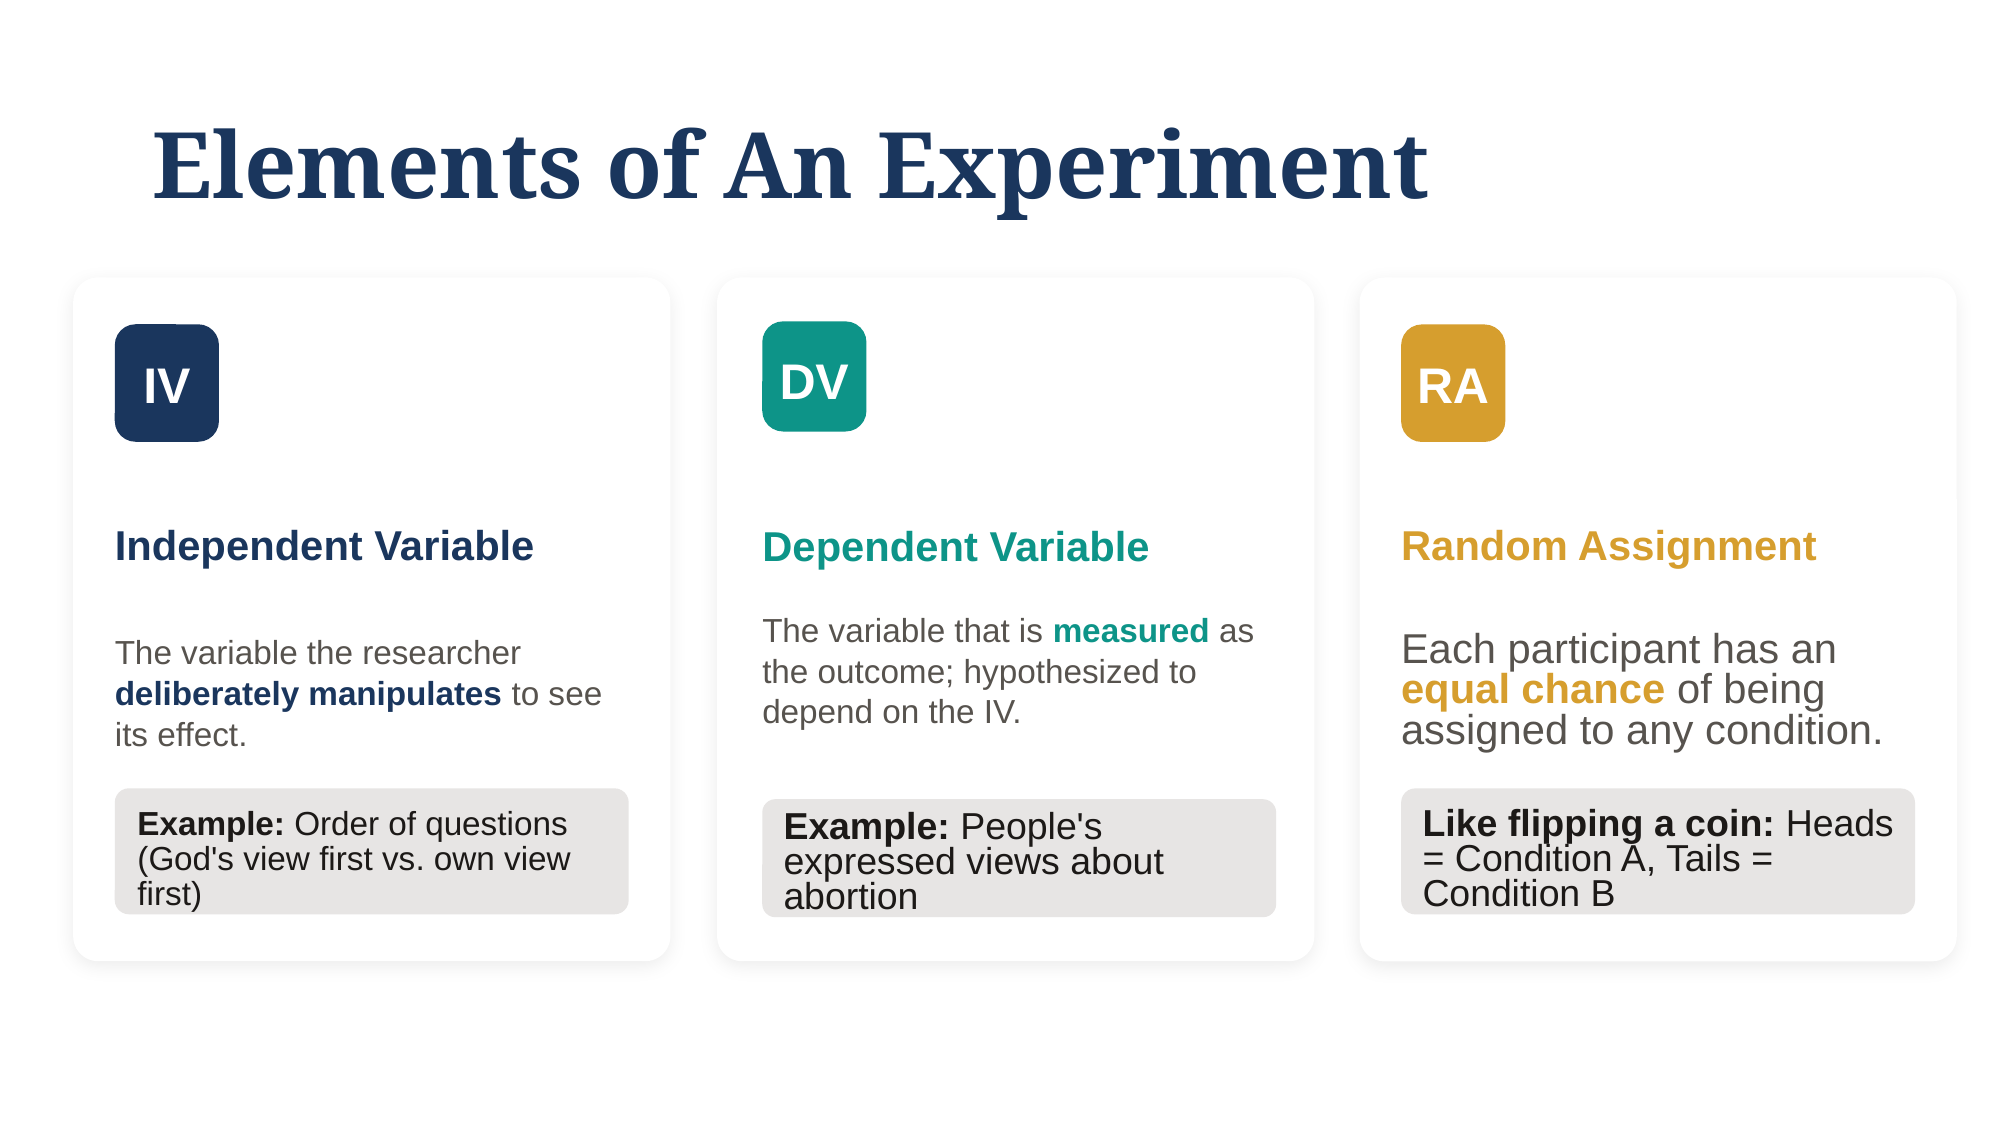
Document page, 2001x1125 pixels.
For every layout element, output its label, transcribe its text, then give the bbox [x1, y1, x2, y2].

title Elements of An Experiment [137, 59, 1863, 278]
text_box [72, 276, 671, 962]
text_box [716, 276, 1315, 962]
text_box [1359, 276, 1958, 962]
